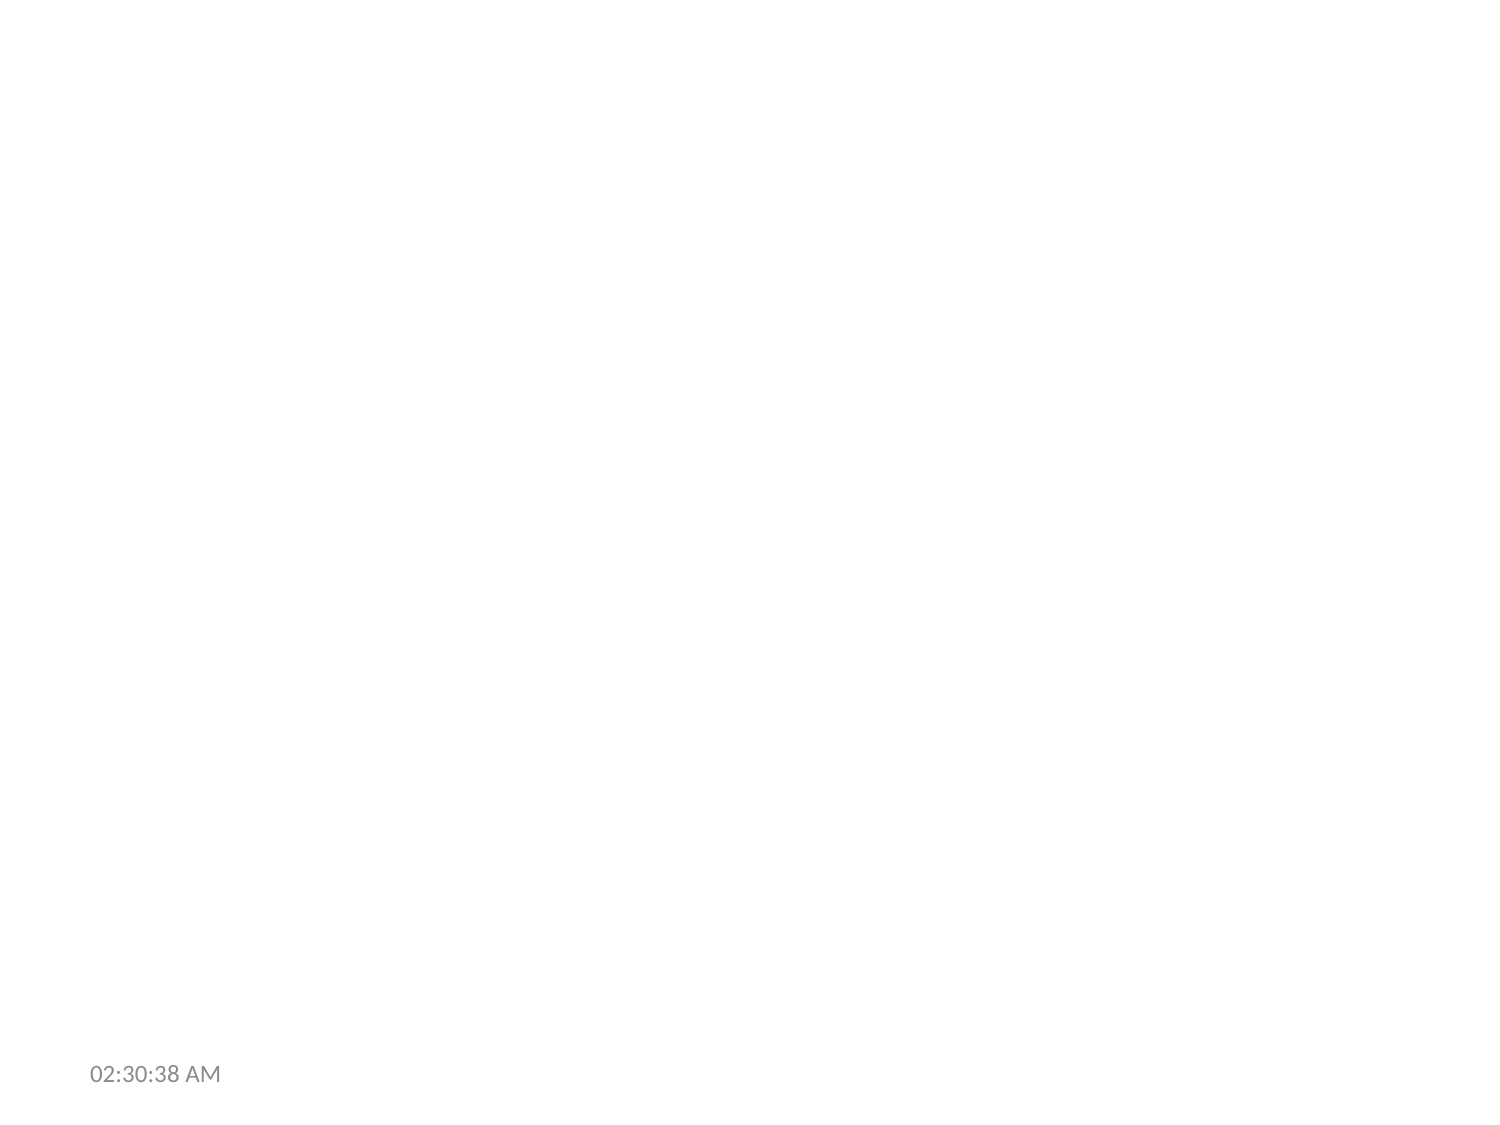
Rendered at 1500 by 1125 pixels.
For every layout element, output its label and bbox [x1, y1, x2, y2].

slide_number [75, 1042, 425, 1103]
